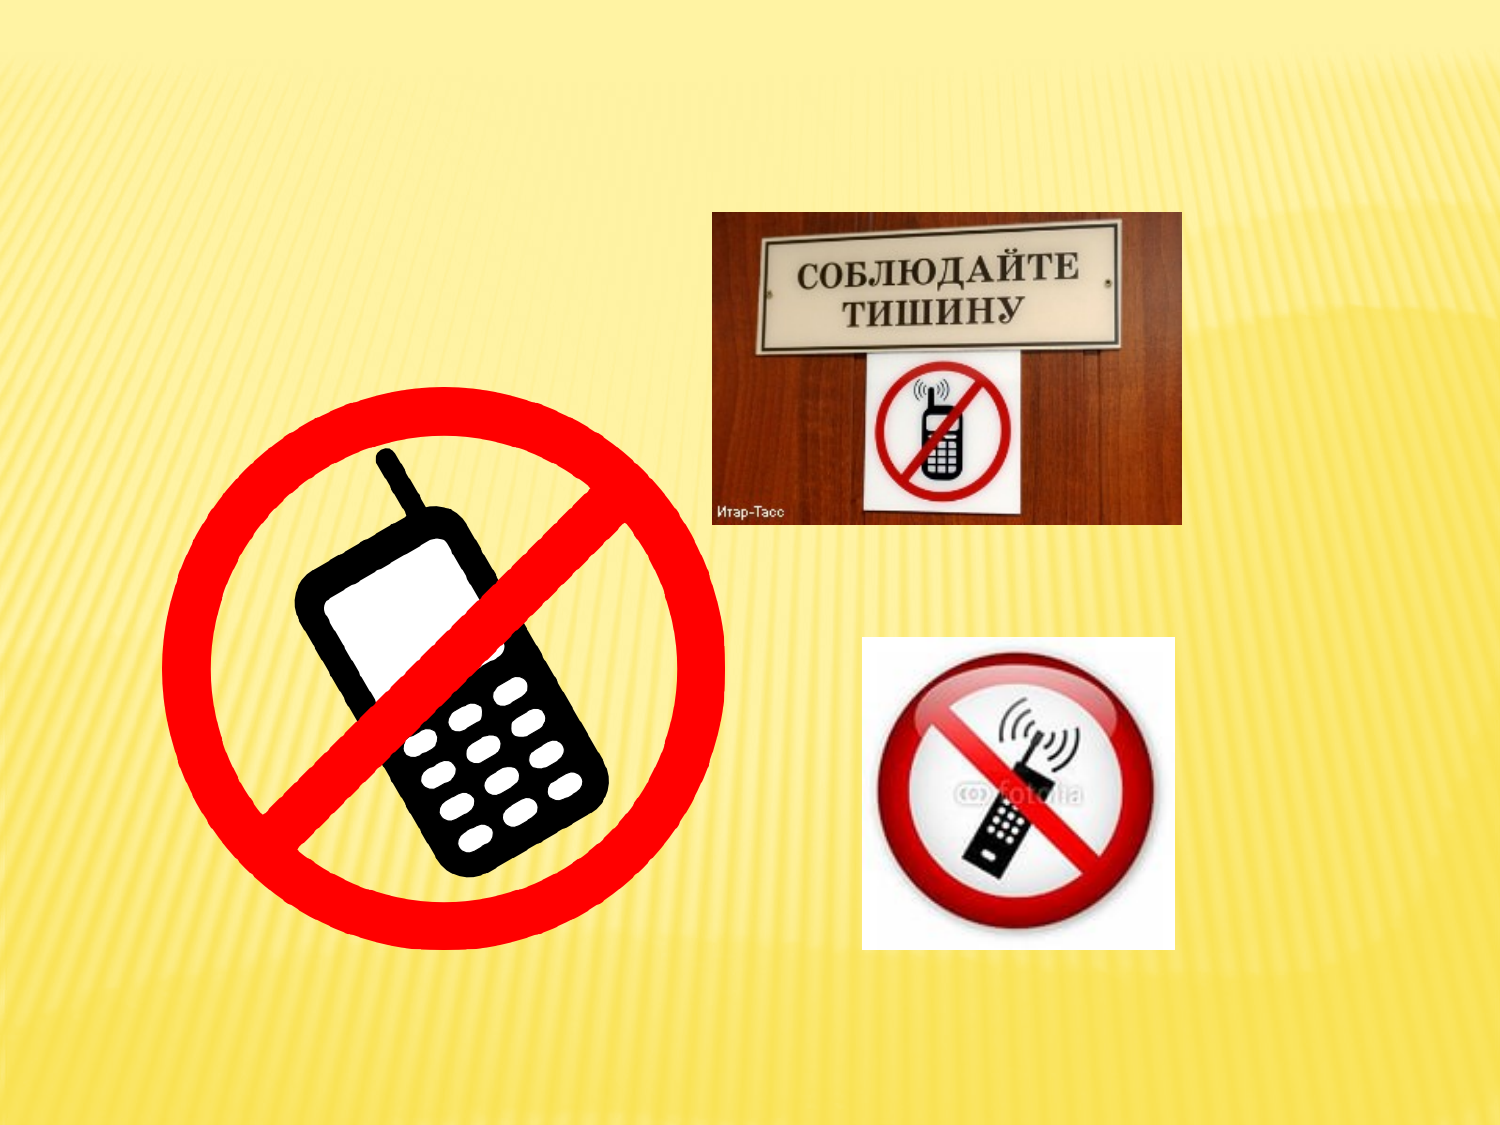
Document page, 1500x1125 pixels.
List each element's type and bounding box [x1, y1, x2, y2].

picture [162, 387, 726, 951]
picture [862, 637, 1176, 951]
picture [712, 212, 1182, 526]
